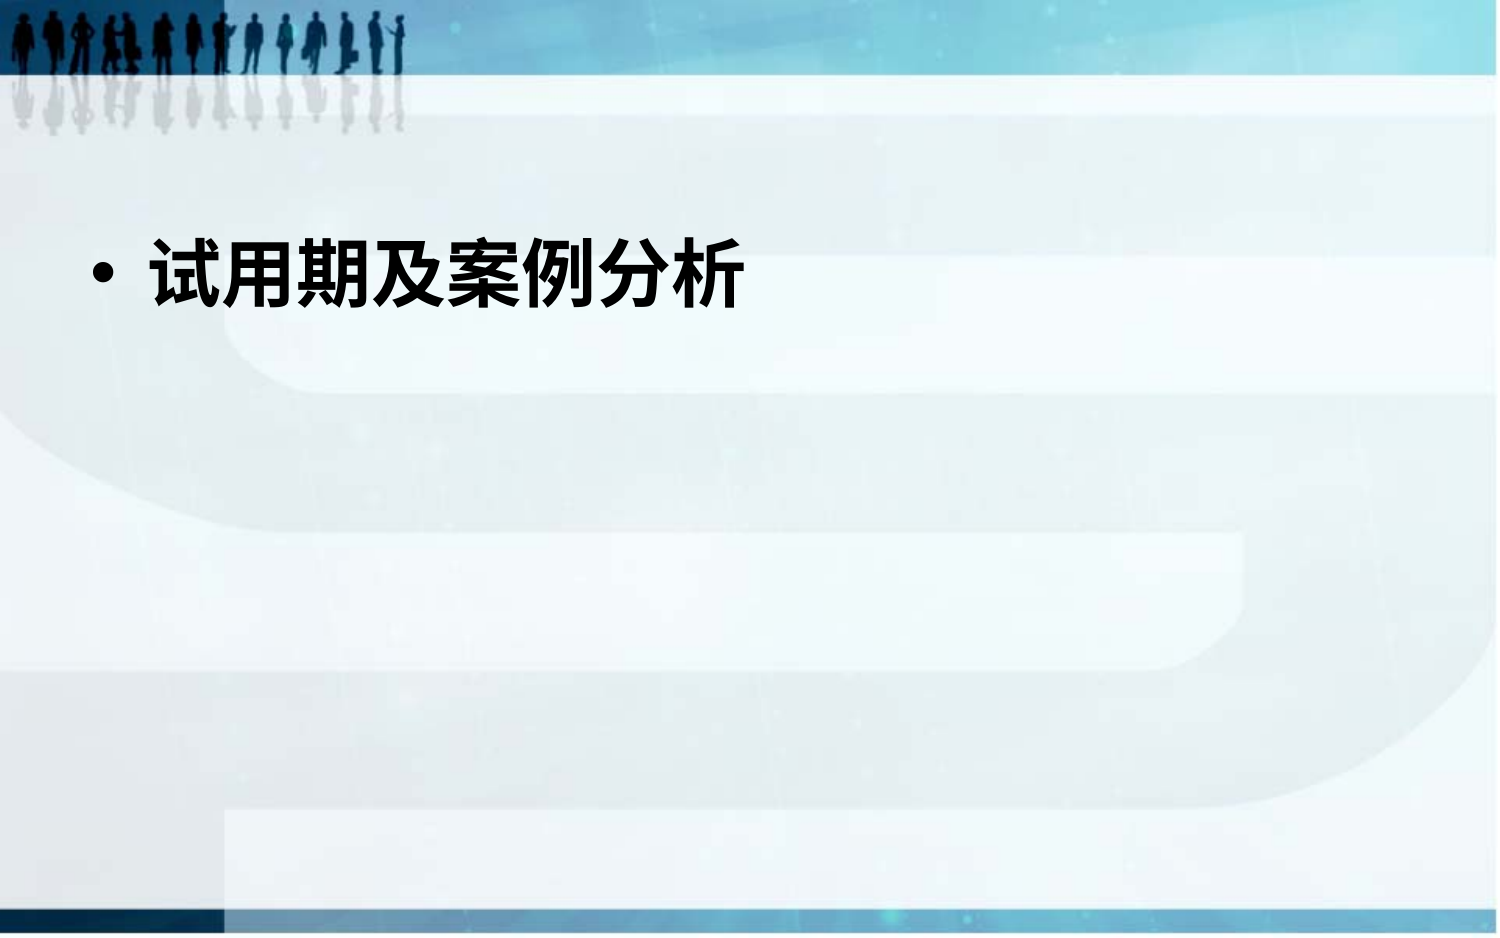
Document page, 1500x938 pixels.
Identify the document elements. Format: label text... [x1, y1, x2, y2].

list 试用期及案例分析 [74, 218, 1426, 838]
picture [0, 0, 1500, 938]
